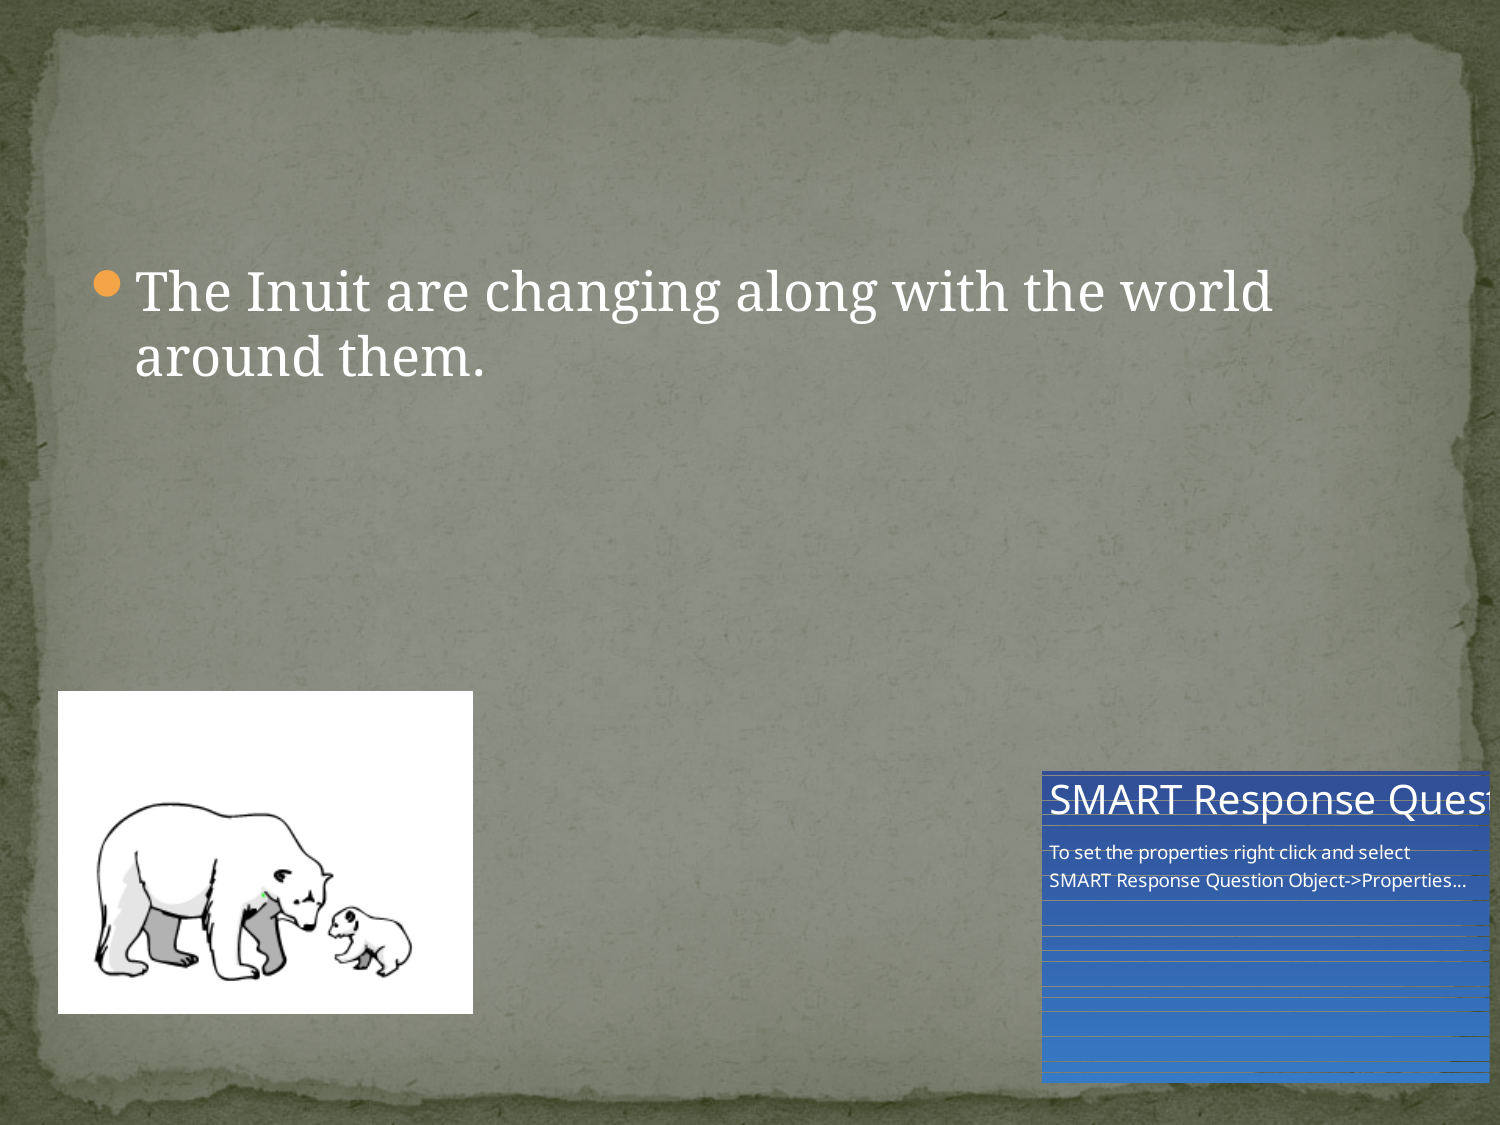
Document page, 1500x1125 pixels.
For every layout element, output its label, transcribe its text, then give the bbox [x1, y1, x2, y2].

list The Inuit are changing along with the world around them. [75, 249, 1425, 1000]
picture [58, 691, 473, 1014]
